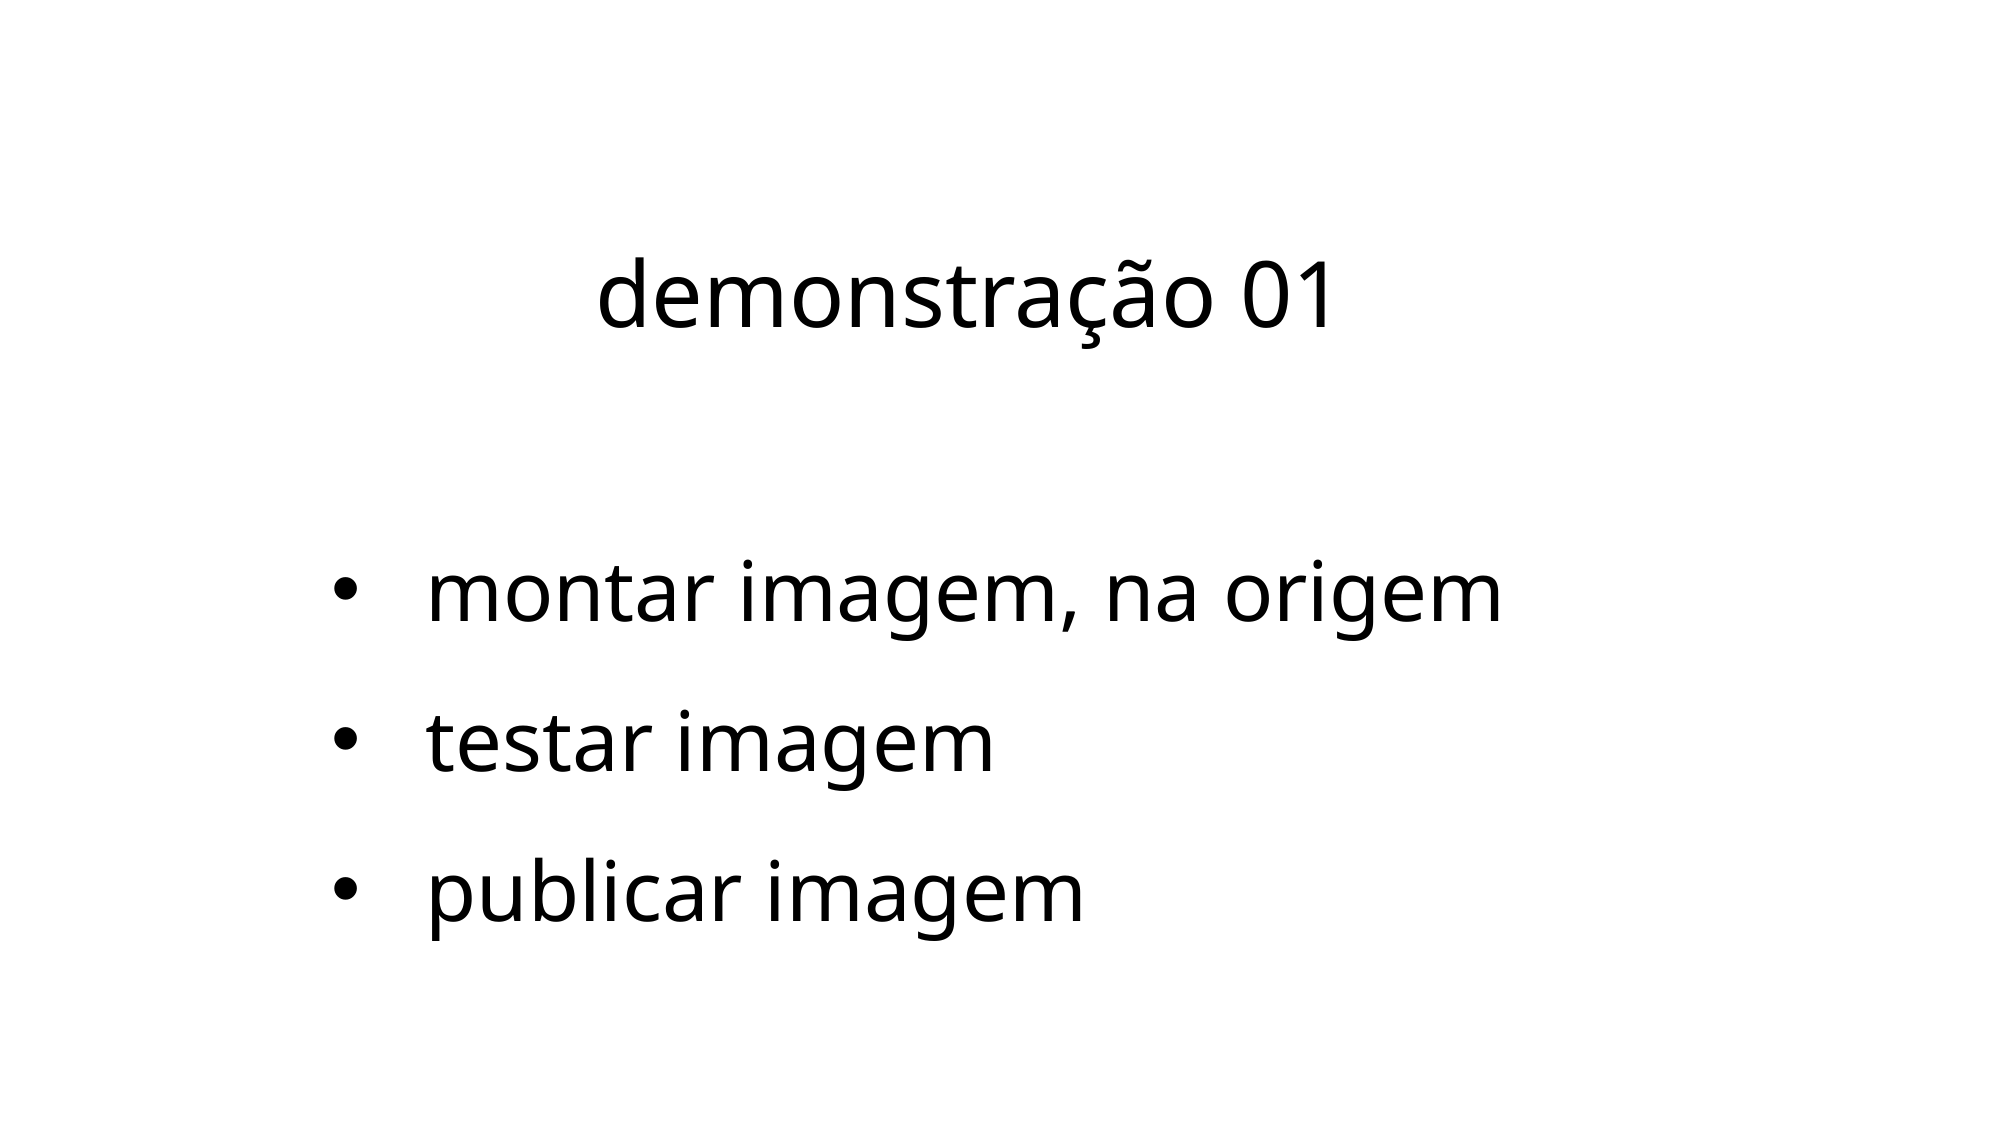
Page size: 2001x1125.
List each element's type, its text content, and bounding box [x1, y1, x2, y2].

title demonstração 01 [108, 189, 1834, 407]
text_box montar imagem, na origem testar imagem publicar imagem [316, 406, 1625, 1020]
